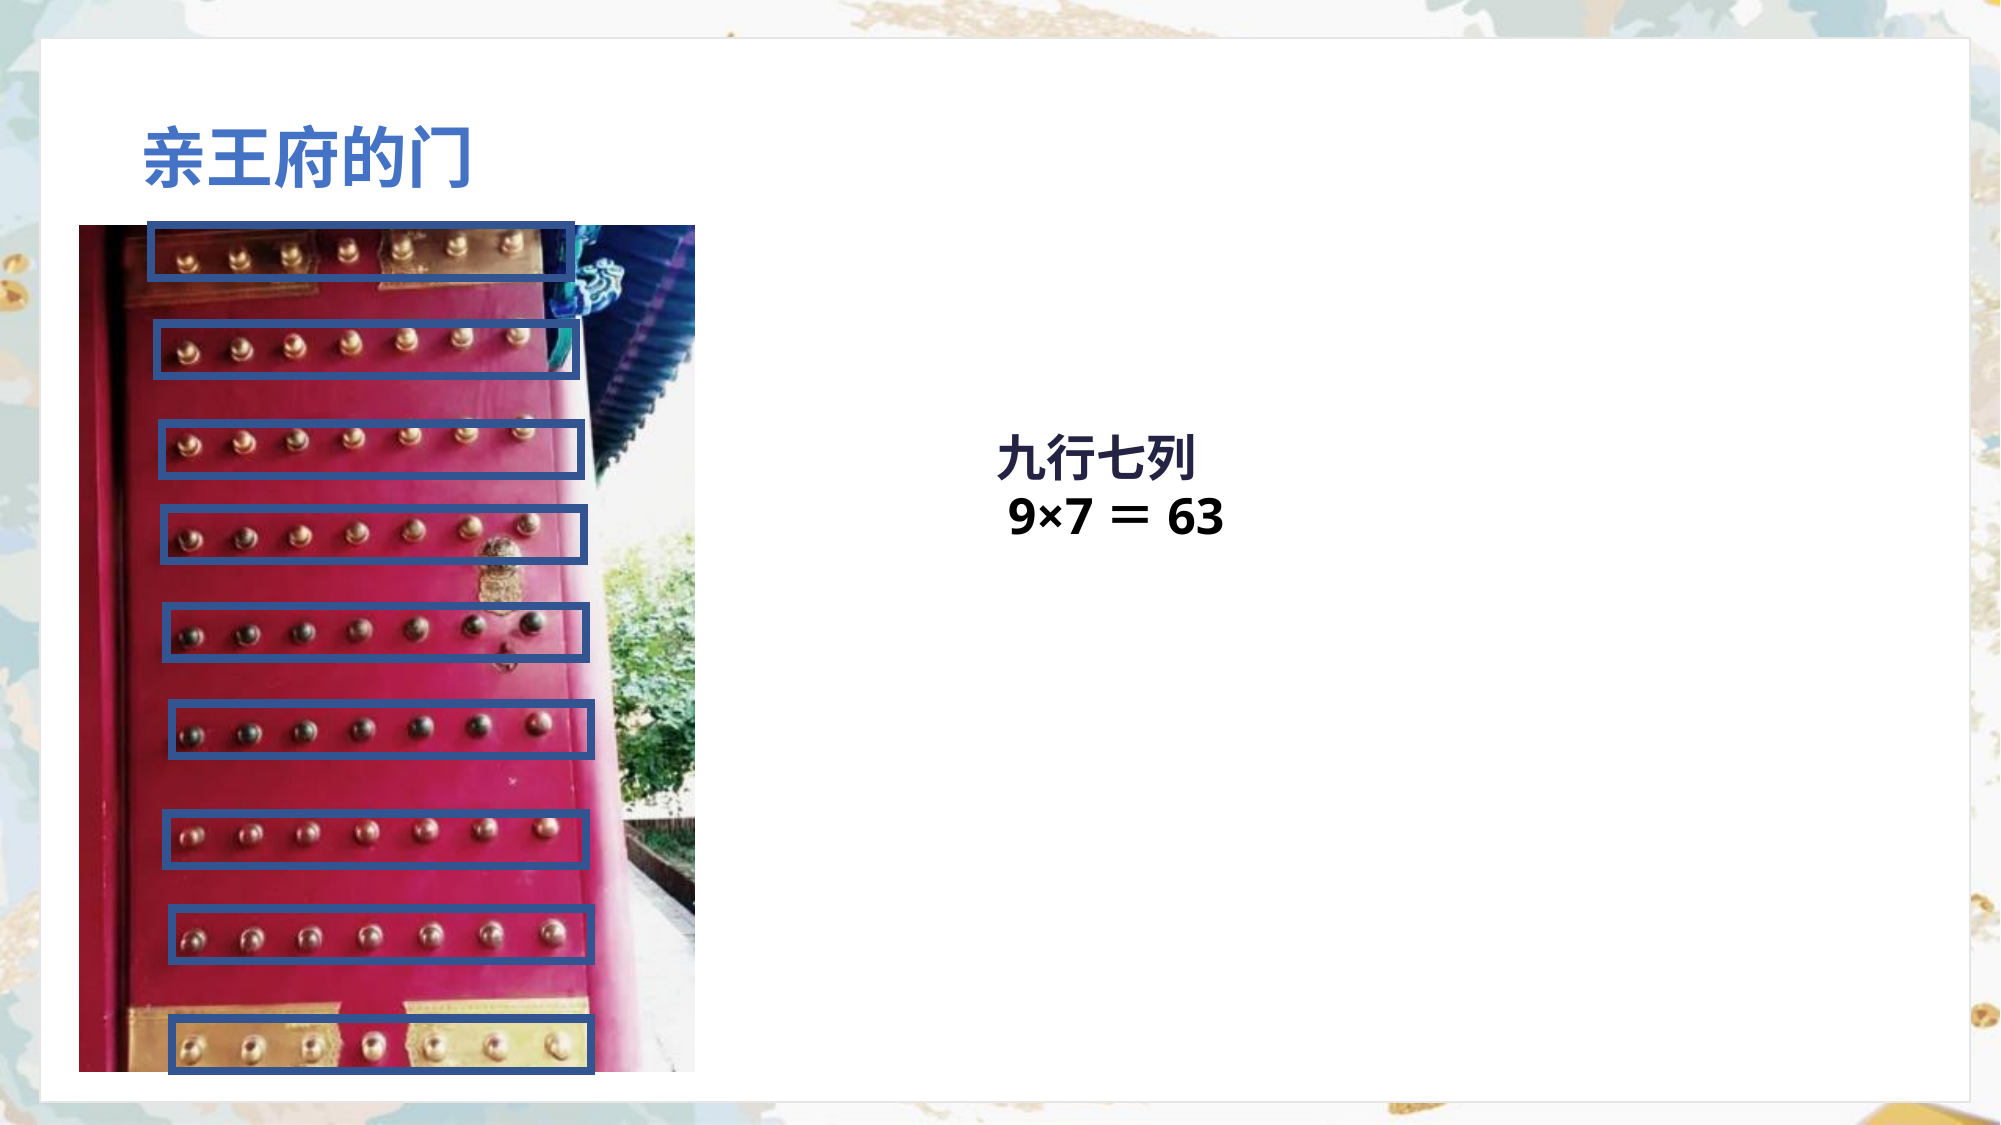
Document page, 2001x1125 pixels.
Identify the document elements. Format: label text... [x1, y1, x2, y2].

text_box 9×7＝63 [993, 477, 1458, 552]
text_box 亲王府的门 [125, 108, 621, 203]
picture [0, 0, 2001, 1125]
text_box 九行七列 [982, 418, 1448, 494]
